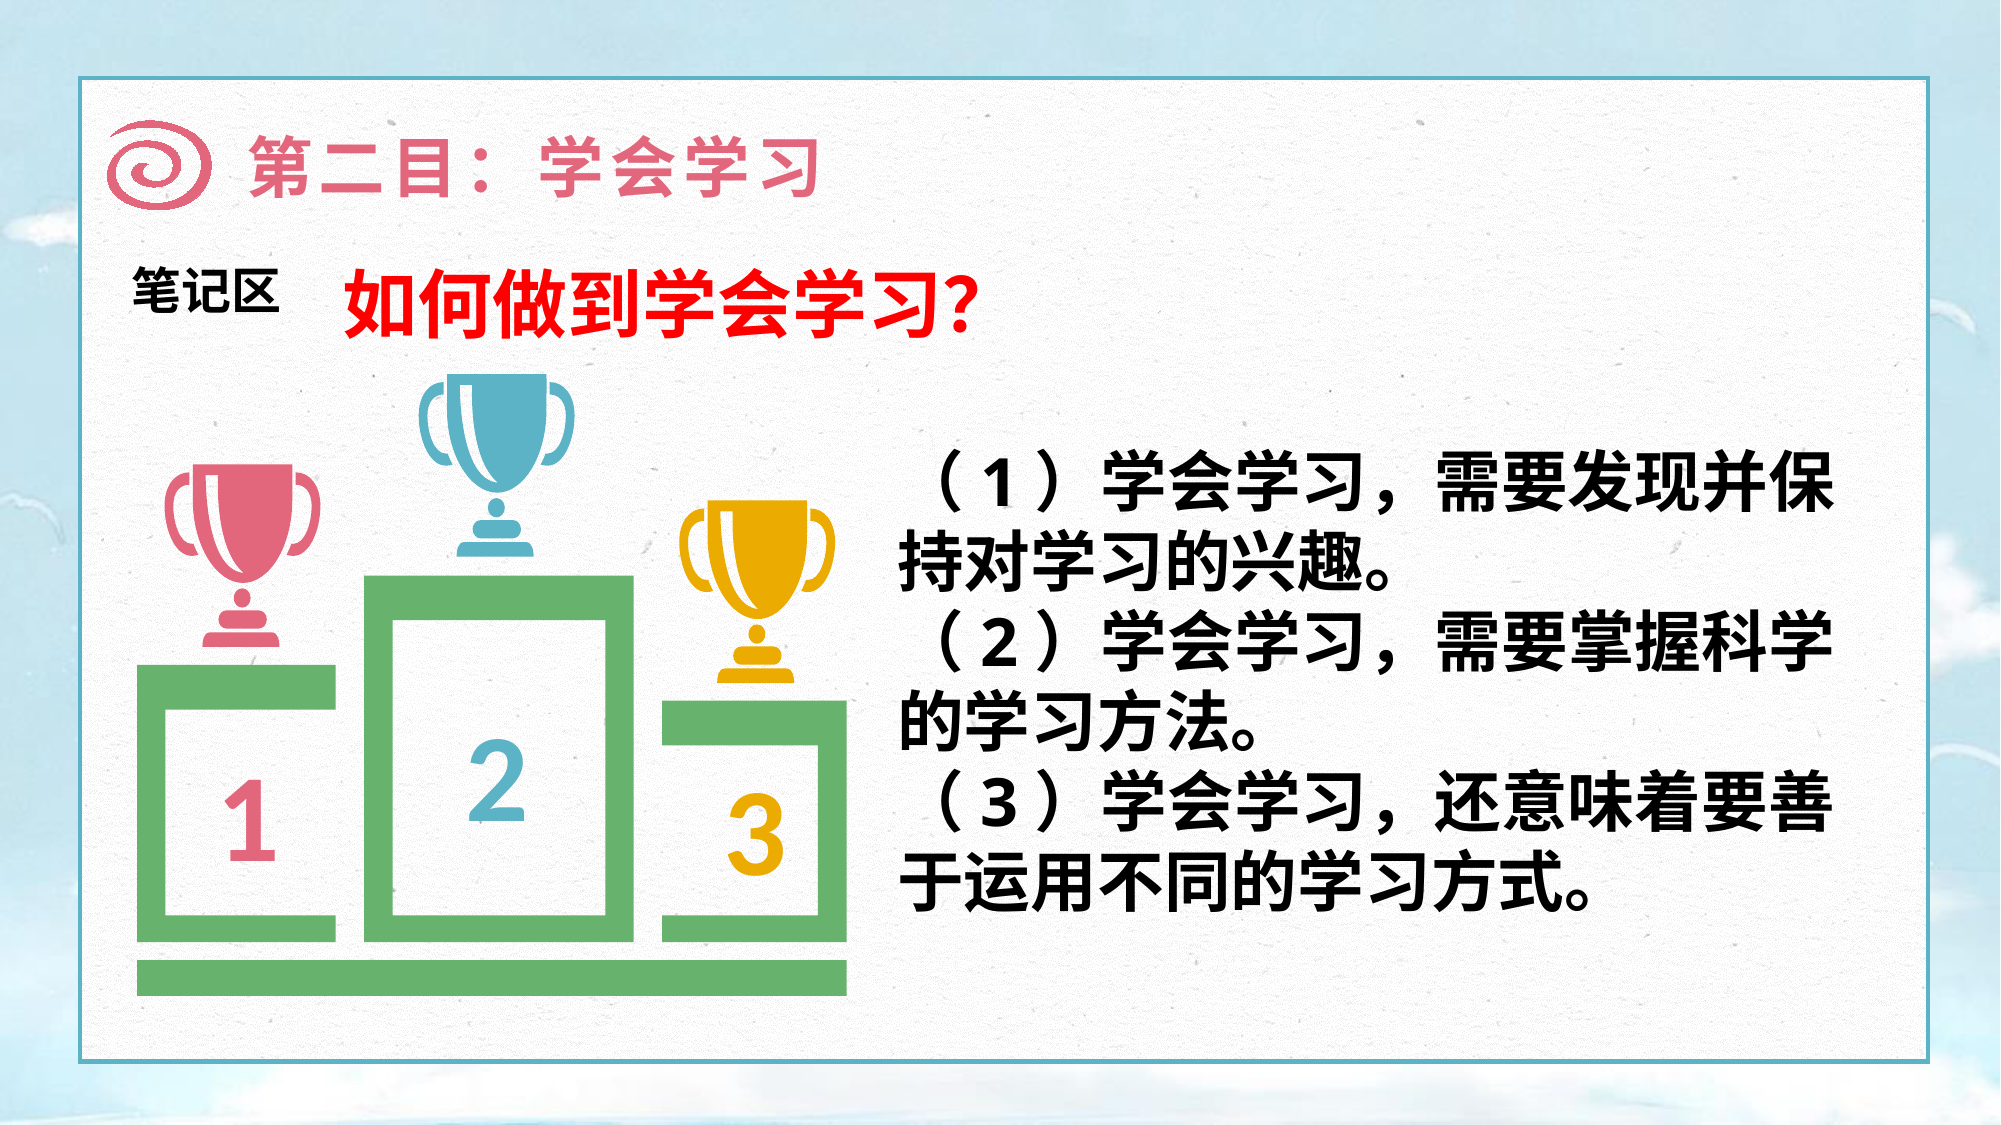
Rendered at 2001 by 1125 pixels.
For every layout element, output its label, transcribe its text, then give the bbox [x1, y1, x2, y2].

text_box 笔记区 [116, 252, 303, 327]
text_box （1）学会学习，需要发现并保持对学习的兴趣。 （2）学会学习，需要掌握科学的学习方法。 （3）学会学习，还意味着要善于运用不同的学习方式。 [882, 432, 1883, 928]
text_box 如何做到学会学习？ [327, 250, 1032, 356]
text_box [103, 107, 999, 226]
picture [0, 0, 2001, 1125]
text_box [137, 374, 847, 996]
